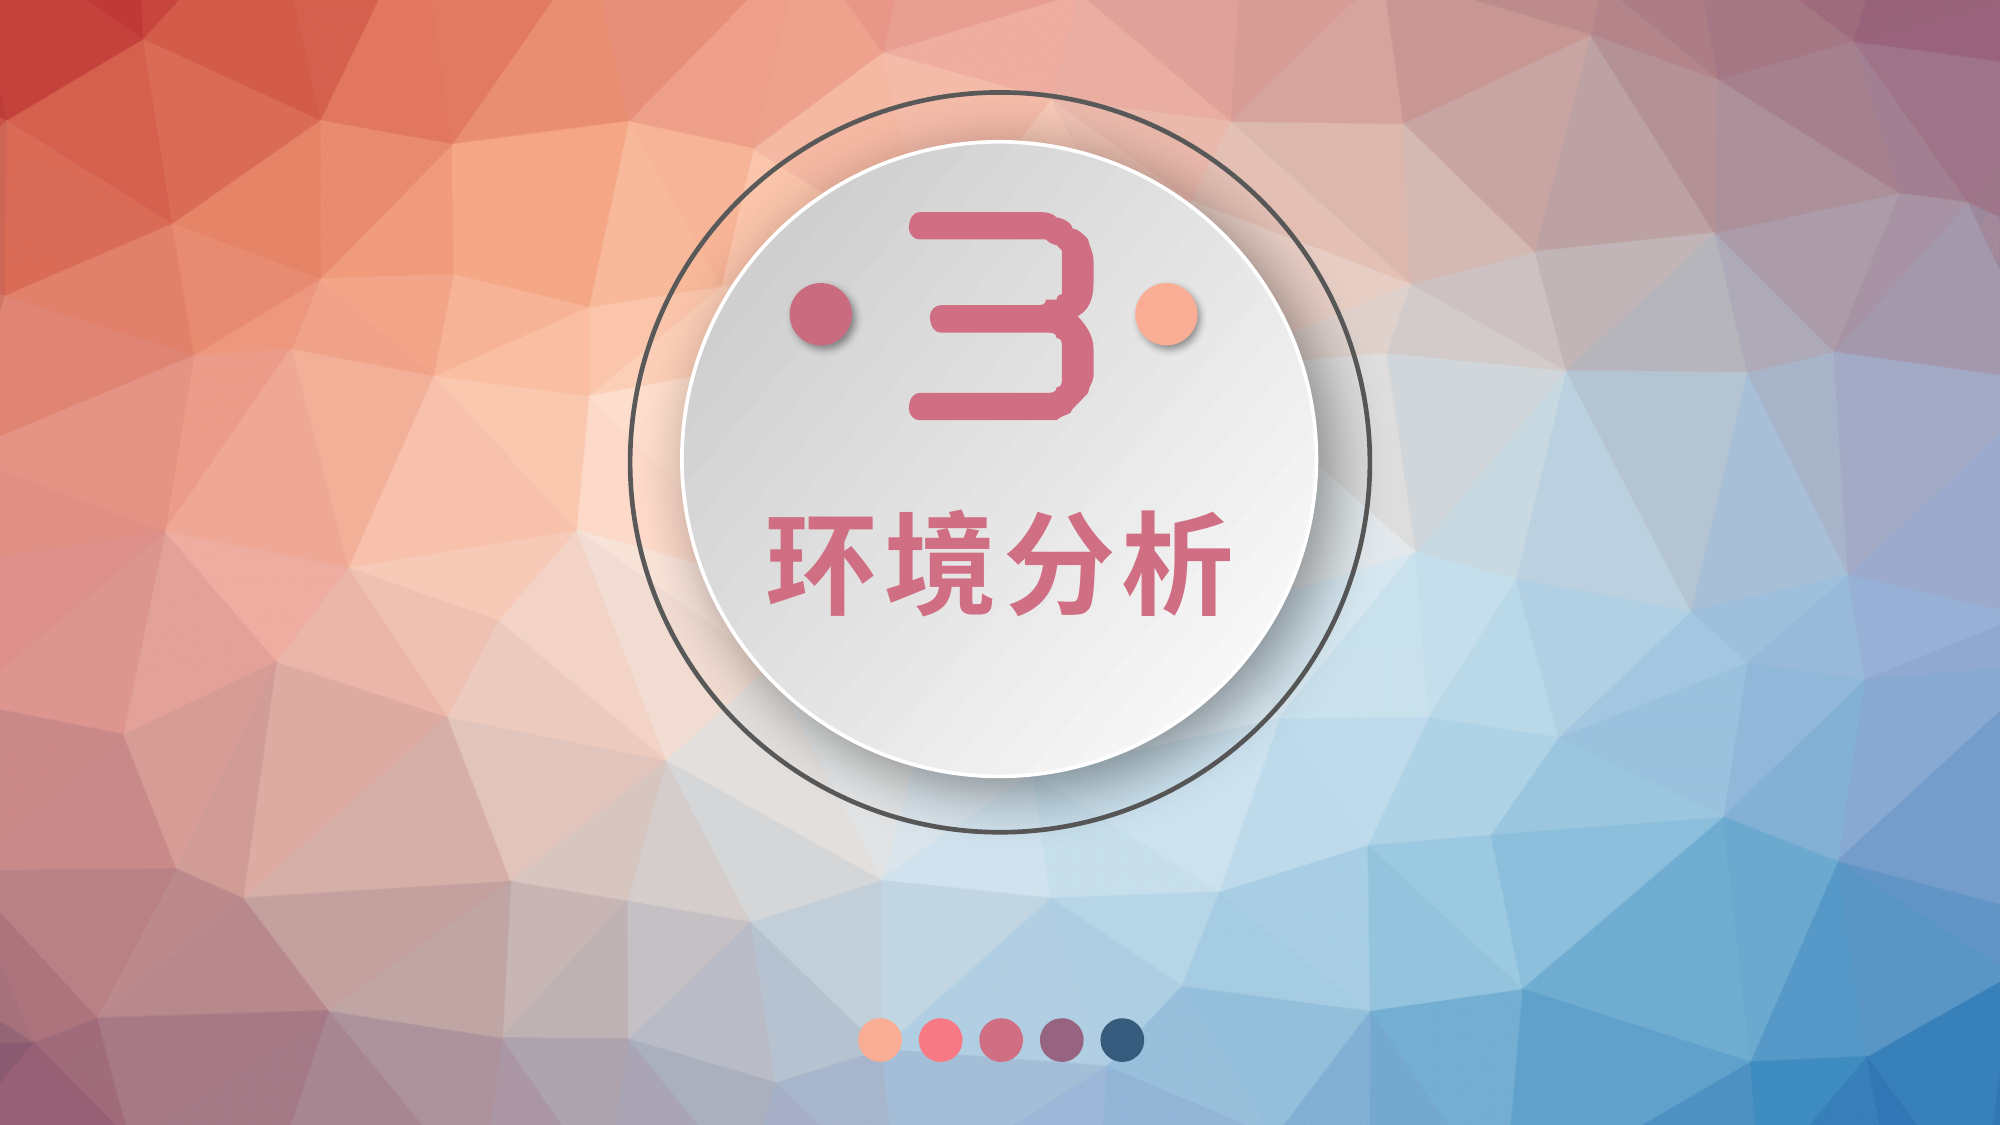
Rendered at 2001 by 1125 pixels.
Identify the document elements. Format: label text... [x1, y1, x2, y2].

text_box [1038, 1017, 1085, 1064]
text_box [680, 140, 1318, 778]
text_box [857, 1017, 903, 1063]
picture [0, 0, 2000, 1125]
text_box [1134, 282, 1199, 347]
text_box [1099, 1017, 1146, 1064]
text_box 环境分析 [750, 486, 1250, 637]
text_box [788, 282, 853, 347]
text_box [978, 1017, 1025, 1064]
text_box [629, 91, 1371, 834]
text_box [908, 212, 1094, 421]
text_box [917, 1017, 964, 1064]
